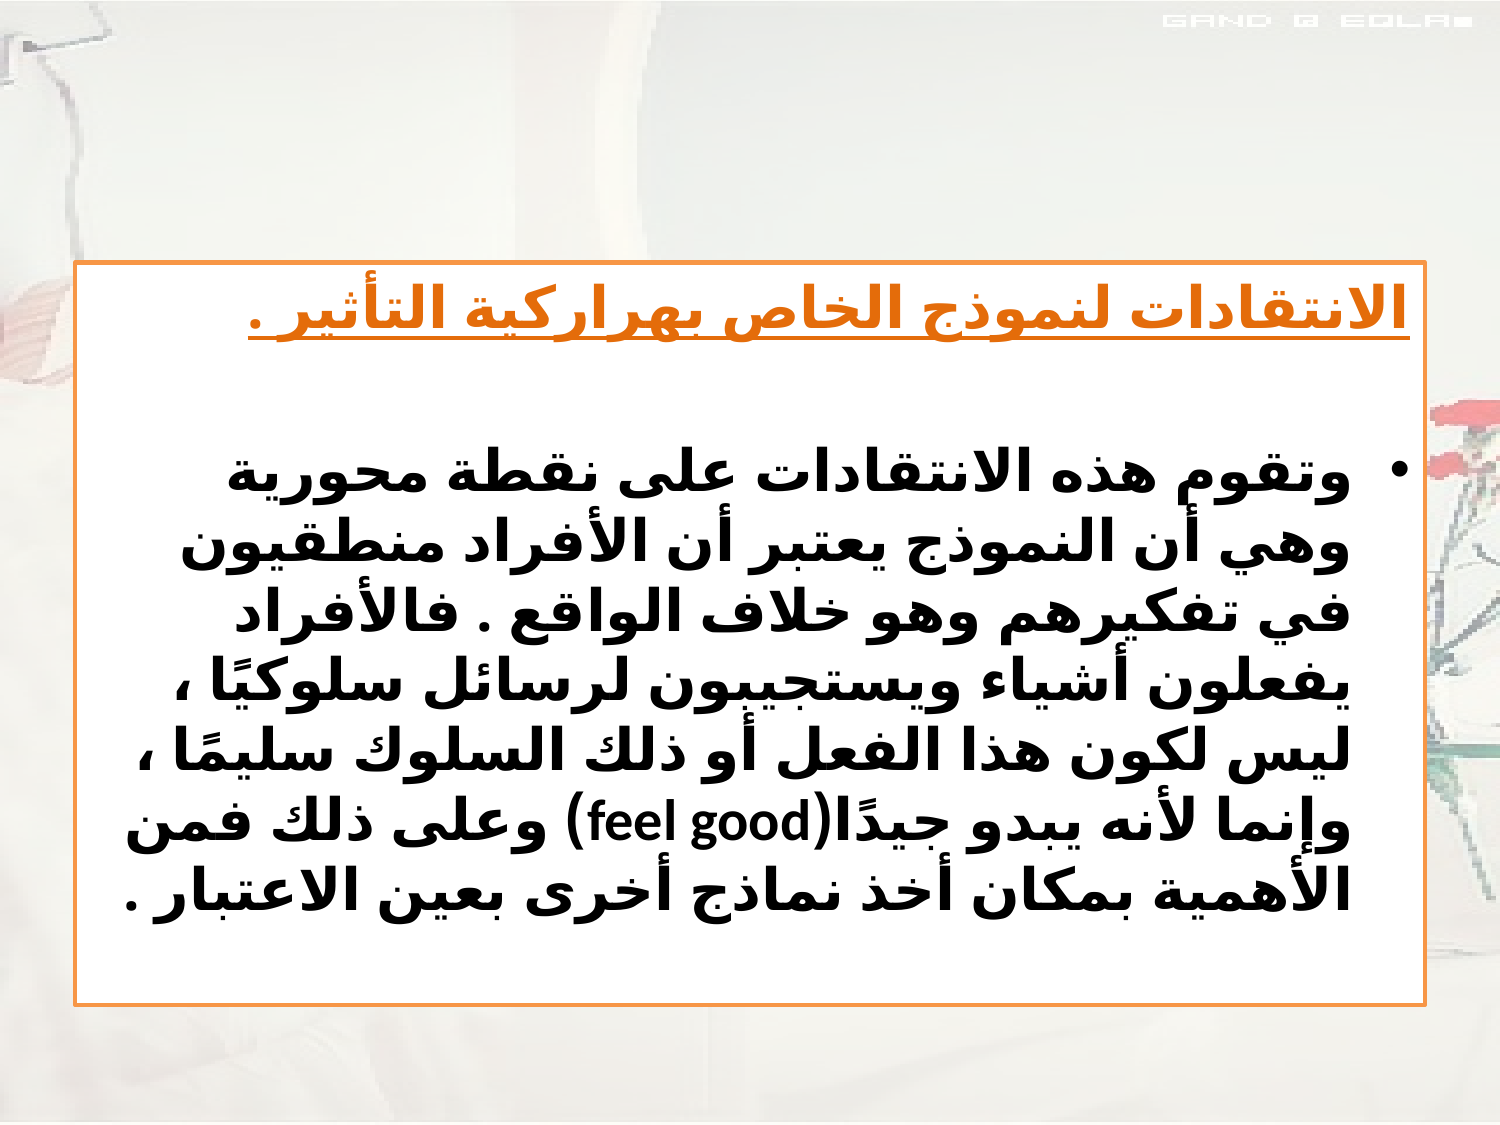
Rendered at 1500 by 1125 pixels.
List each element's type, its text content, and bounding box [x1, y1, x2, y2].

list الانتقادات لنموذج الخاص بهراركية التأثير . وتقوم هذه الانتقادات على نقطة محورية وهي أن النموذج يعتبر أن الأفراد منطقيون في تفكيرهم وهو خلاف الواقع . فالأفراد يفعلون أشياء ويستجيبون لرسائل سلوكيًا ، ليس لكون هذا الفعل أو ذلك السلوك سليمًا ، وإنما لأنه يبدو جيدًا(feel good) وعلى ذلك فمن الأهمية بمكان أخذ نماذج أخرى بعين الاعتبار . [73, 260, 1427, 1007]
